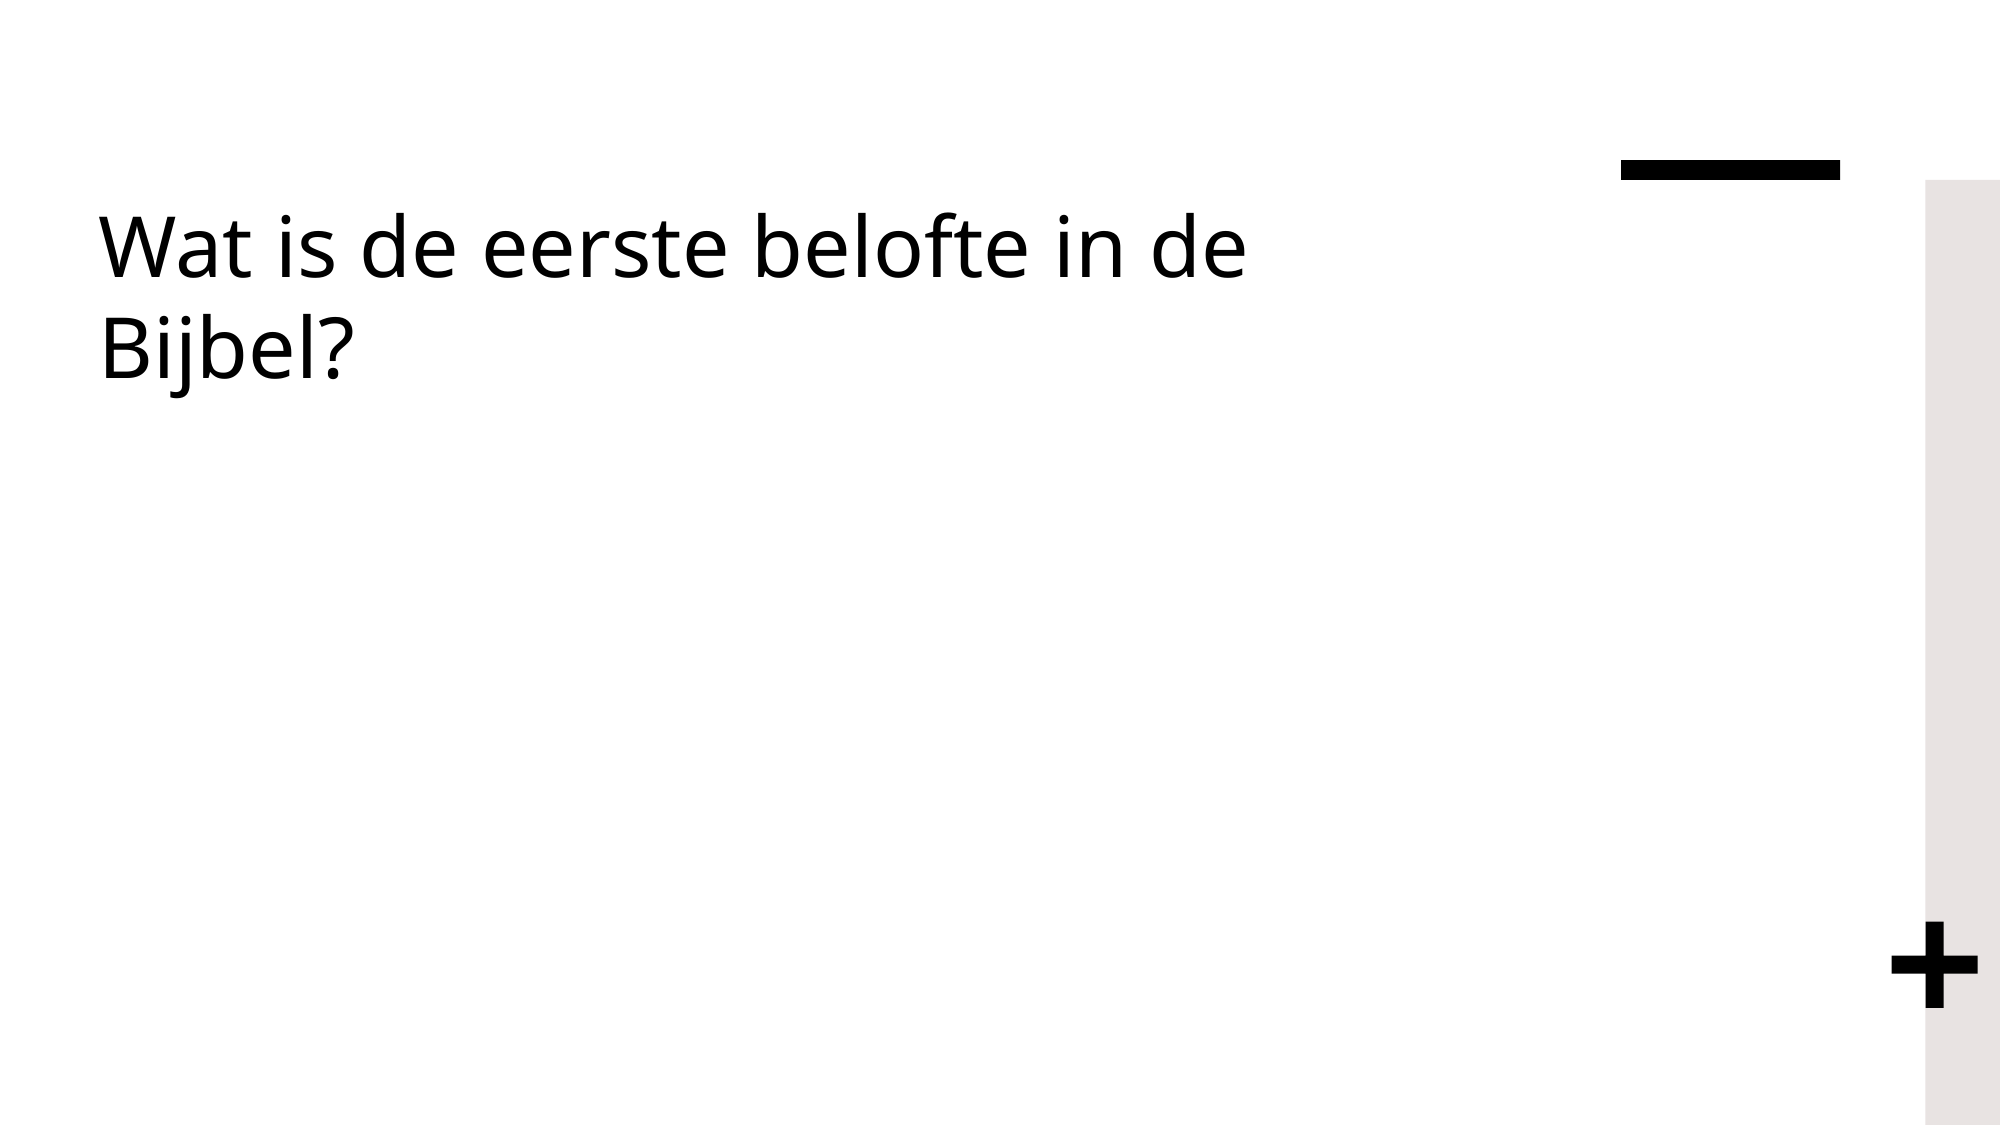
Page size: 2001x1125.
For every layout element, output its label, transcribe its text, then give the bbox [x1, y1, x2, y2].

title Wat is de eerste belofte in de Bijbel? [83, 185, 1440, 707]
